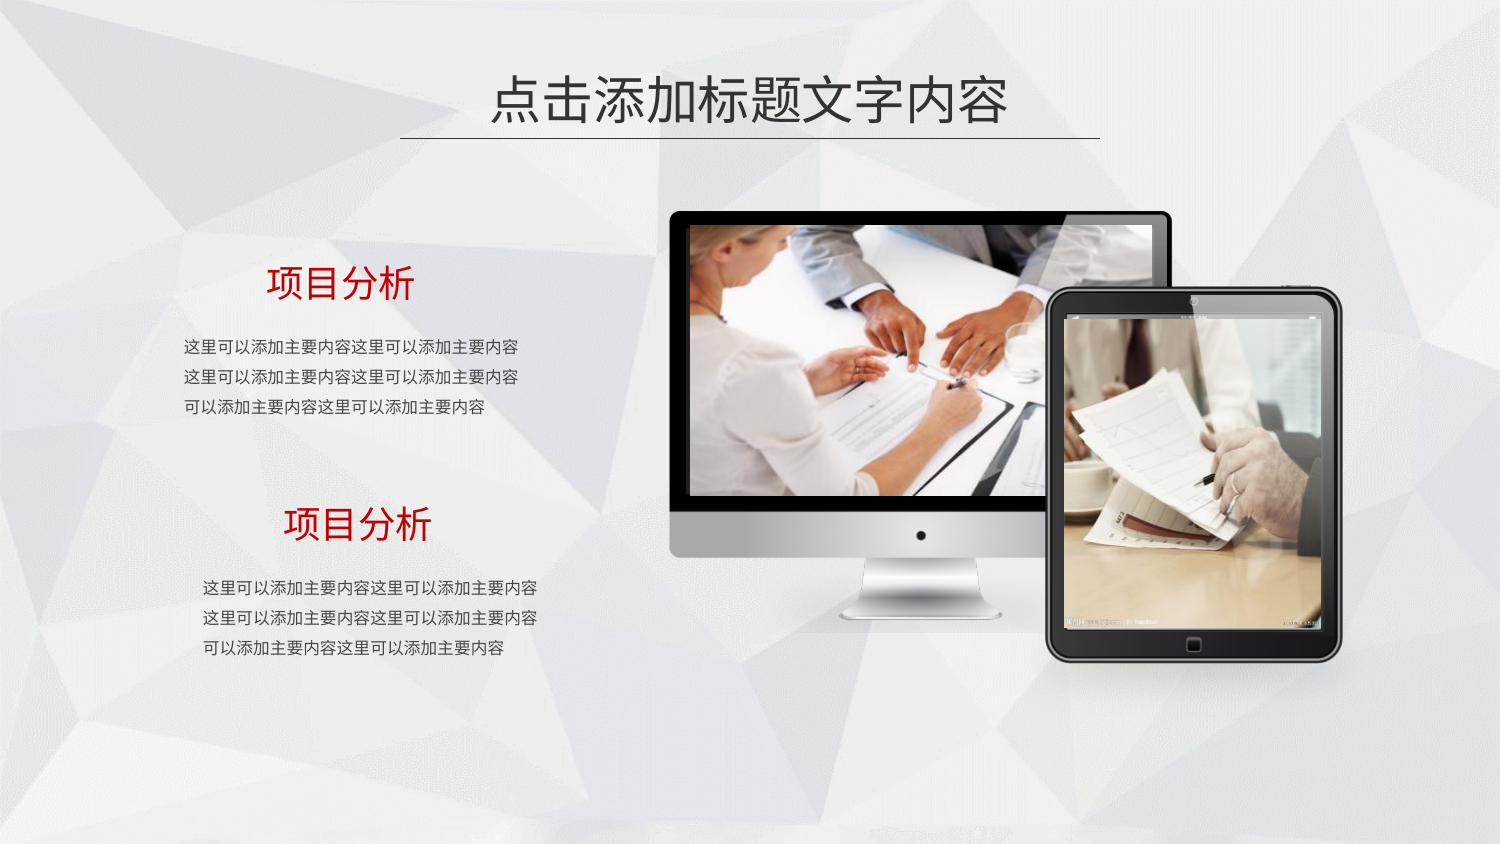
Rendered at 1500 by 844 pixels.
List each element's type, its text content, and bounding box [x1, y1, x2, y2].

text_box 点击添加标题文字内容 [472, 60, 1028, 137]
text_box 这里可以添加主要内容这里可以添加主要内容这里可以添加主要内容这里可以添加主要内容可以添加主要内容这里可以添加主要内容 [191, 562, 553, 664]
text_box 这里可以添加主要内容这里可以添加主要内容这里可以添加主要内容这里可以添加主要内容可以添加主要内容这里可以添加主要内容 [172, 321, 533, 423]
text_box 项目分析 [255, 253, 428, 311]
picture [0, 0, 1500, 844]
text_box 项目分析 [272, 495, 445, 552]
